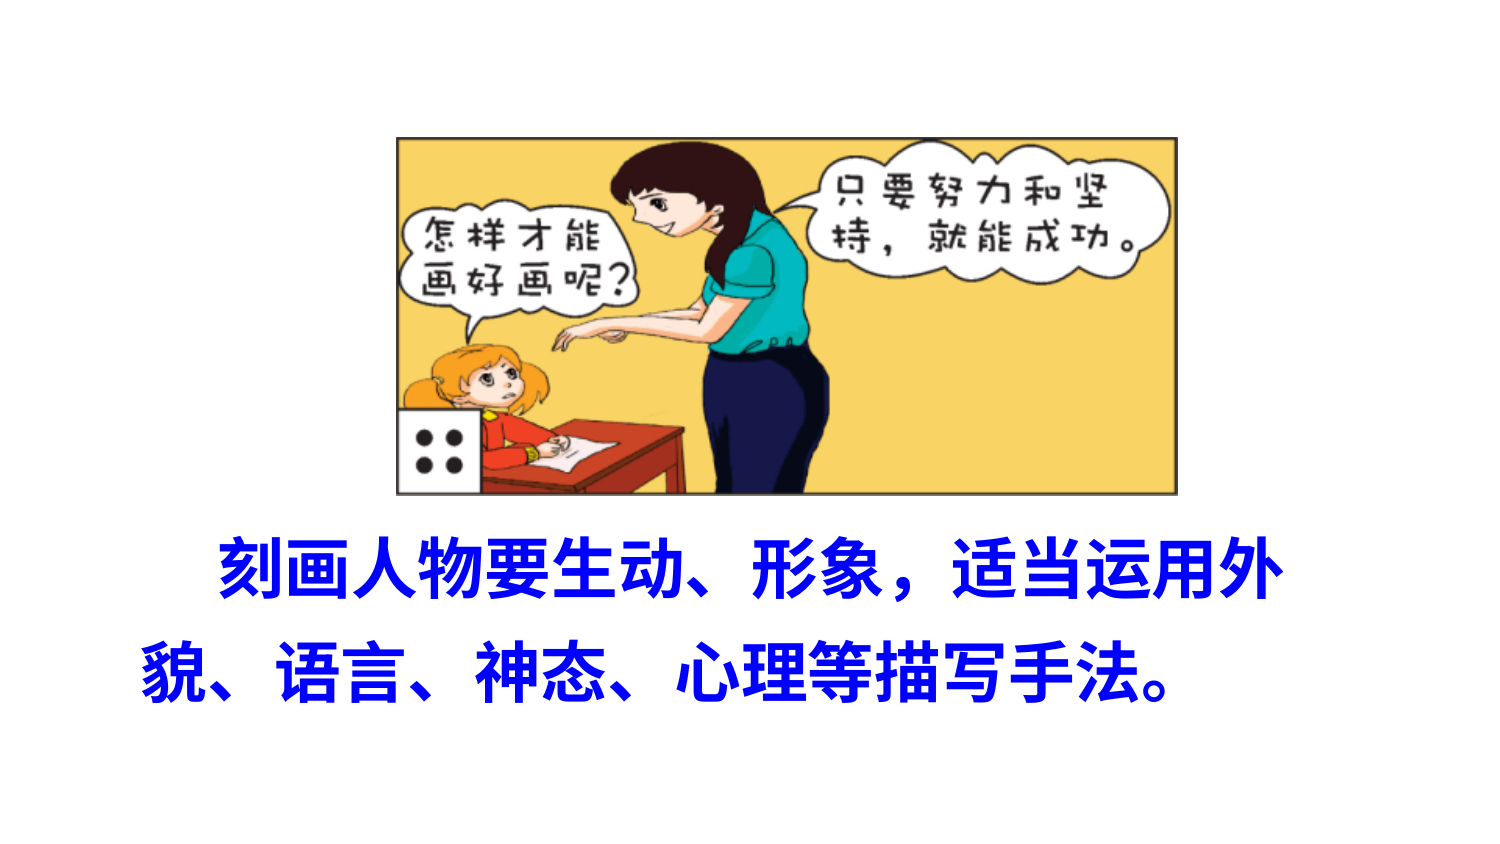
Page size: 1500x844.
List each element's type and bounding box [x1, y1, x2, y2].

text_box [125, 137, 1390, 750]
